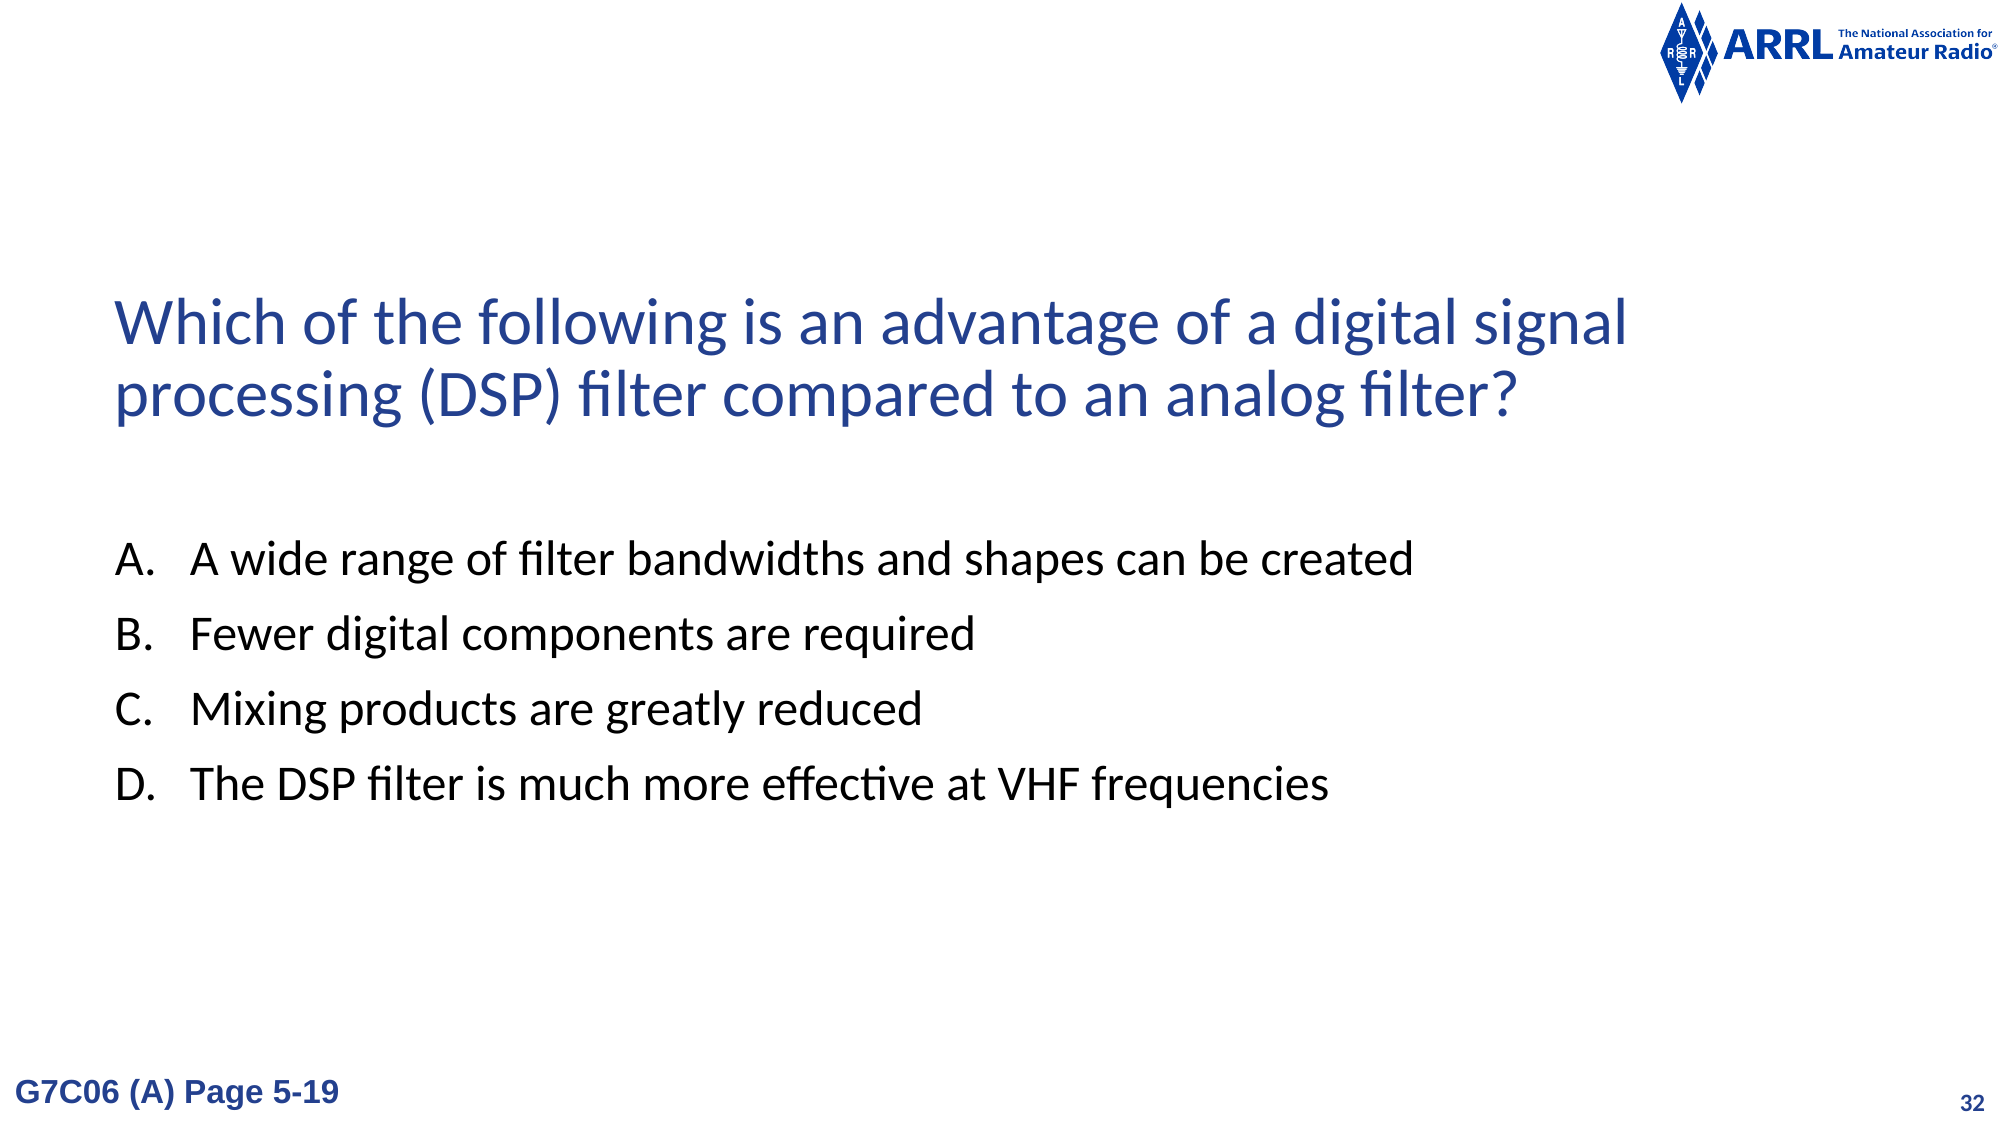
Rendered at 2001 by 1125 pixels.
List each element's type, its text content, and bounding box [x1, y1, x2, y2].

title Which of the following is an advantage of a digital signal processing (DSP) filter compared to an analog filter? [99, 249, 1900, 468]
text_box G7C06 (A) Page 5-19 [0, 1062, 1313, 1118]
text_box 32 [1899, 1079, 2000, 1125]
picture [1658, 0, 1999, 106]
list A wide range of filter bandwidths and shapes can be created Fewer digital components are required Mixing products are greatly reduced The DSP filter is much more effective at VHF frequencies [99, 525, 1900, 1005]
